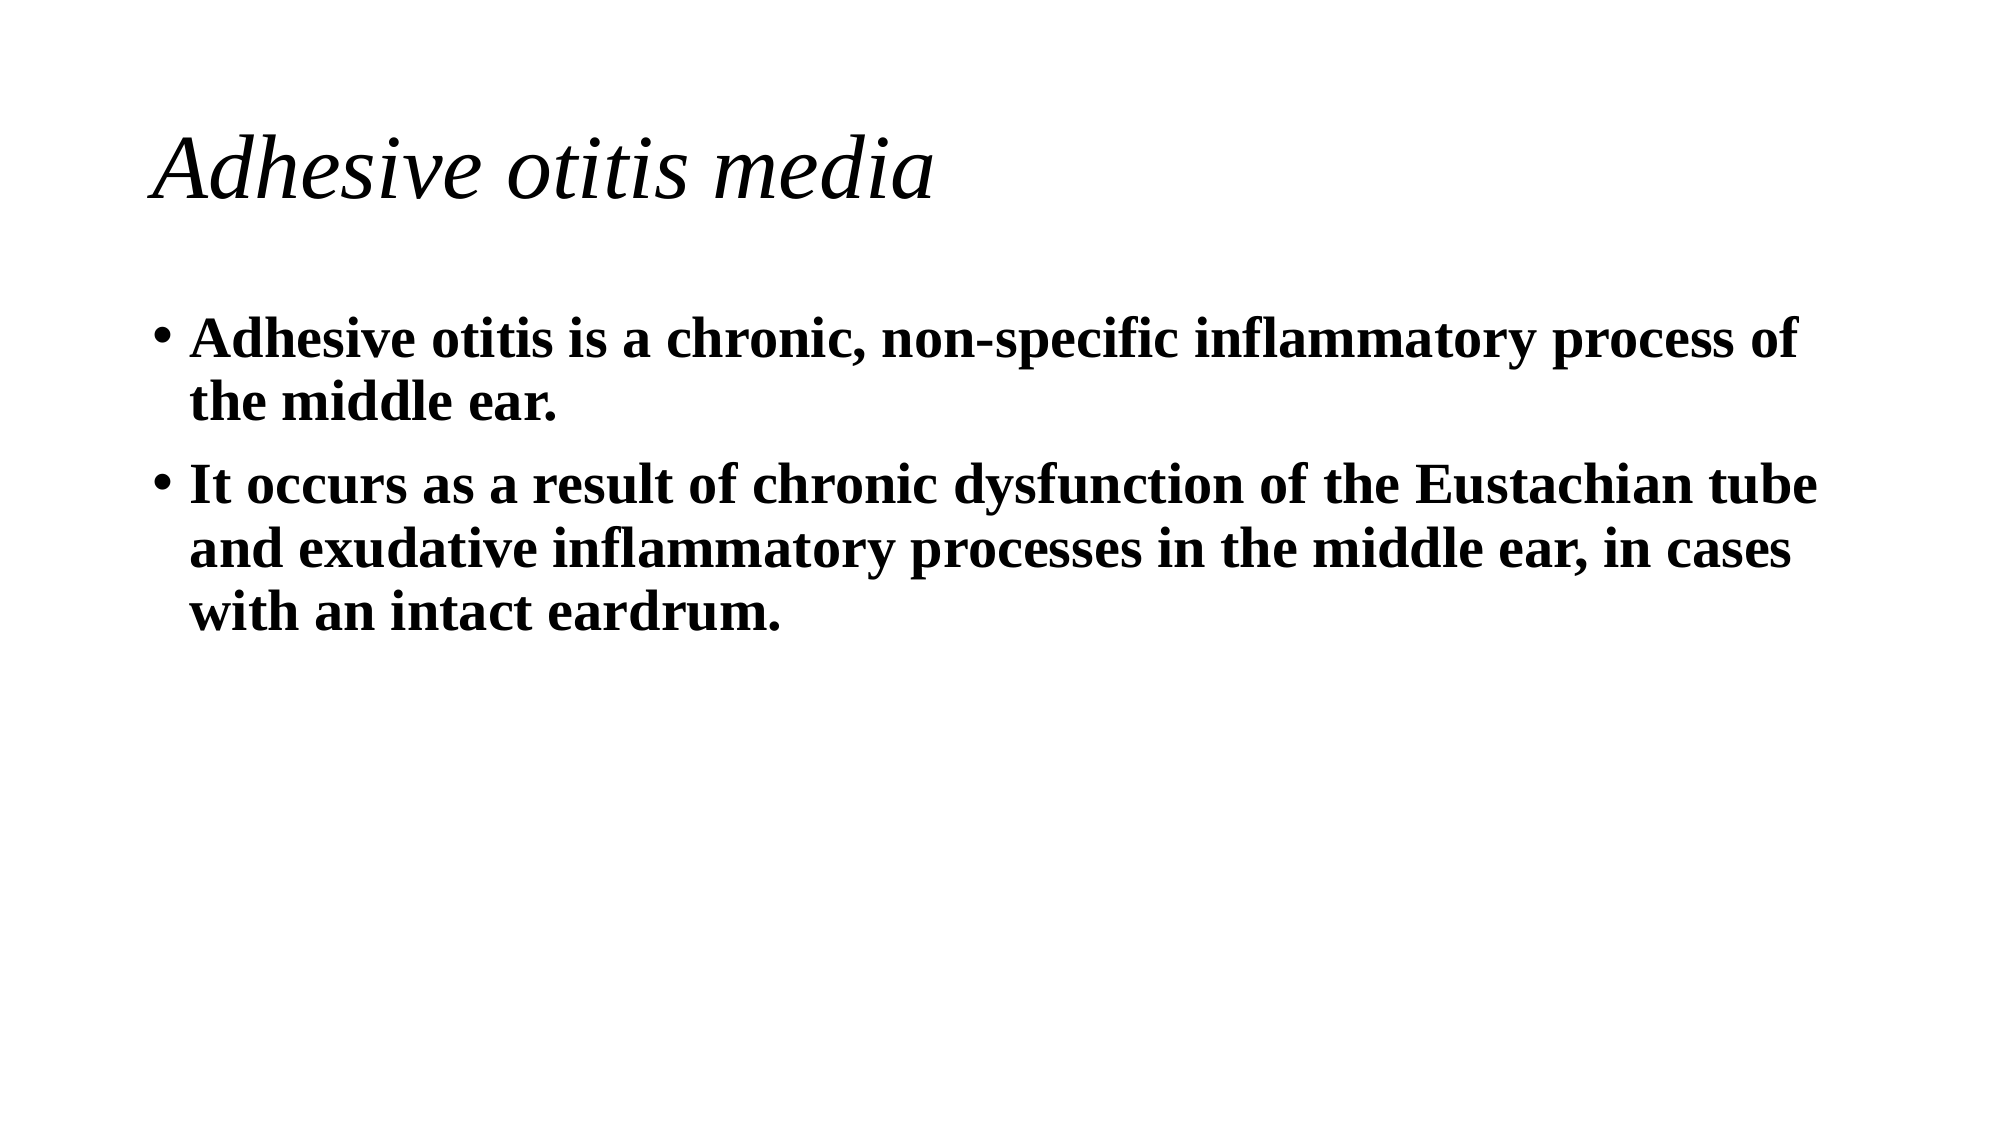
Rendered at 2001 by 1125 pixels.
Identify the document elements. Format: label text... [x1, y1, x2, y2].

list Adhesive otitis is a chronic, non-specific inflammatory process of the middle ear. It occurs as a result of chronic dysfunction of the Eustachian tube and exudative inflammatory processes in the middle ear, in cases with an intact eardrum. [137, 299, 1863, 1014]
title Adhesive otitis media [137, 59, 1863, 278]
